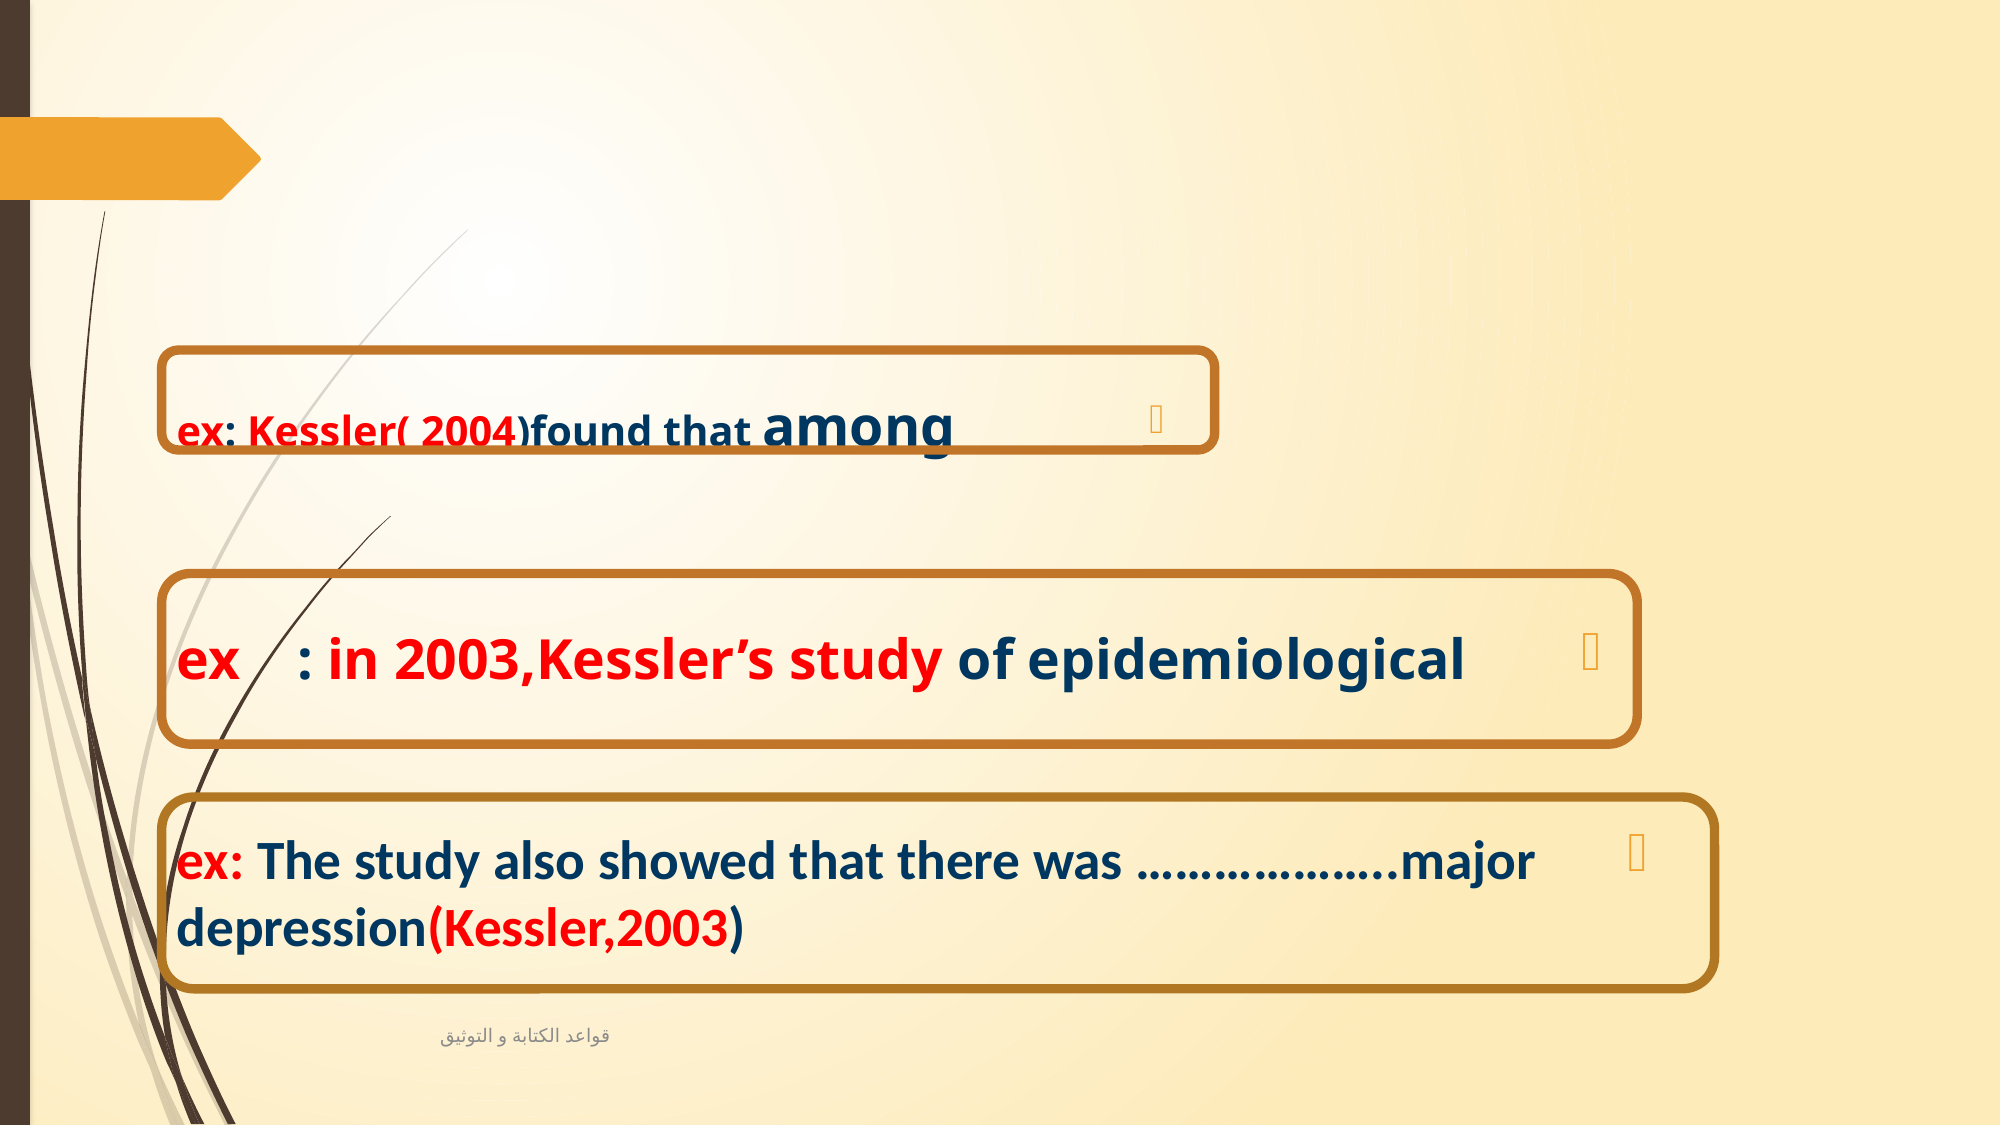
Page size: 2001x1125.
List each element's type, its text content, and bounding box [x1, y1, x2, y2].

text_box [160, 795, 1716, 991]
text_box [160, 348, 1216, 452]
text_box [160, 572, 1639, 746]
footer قواعد الكتابة و التوثيق [424, 1006, 1675, 1067]
list ex: Kessler( 2004)found that among ex : in 2003,Kessler’s study of epidemiological ex: The study also showed that there was ………………..major depression(Kessler,2003) [161, 350, 1888, 970]
